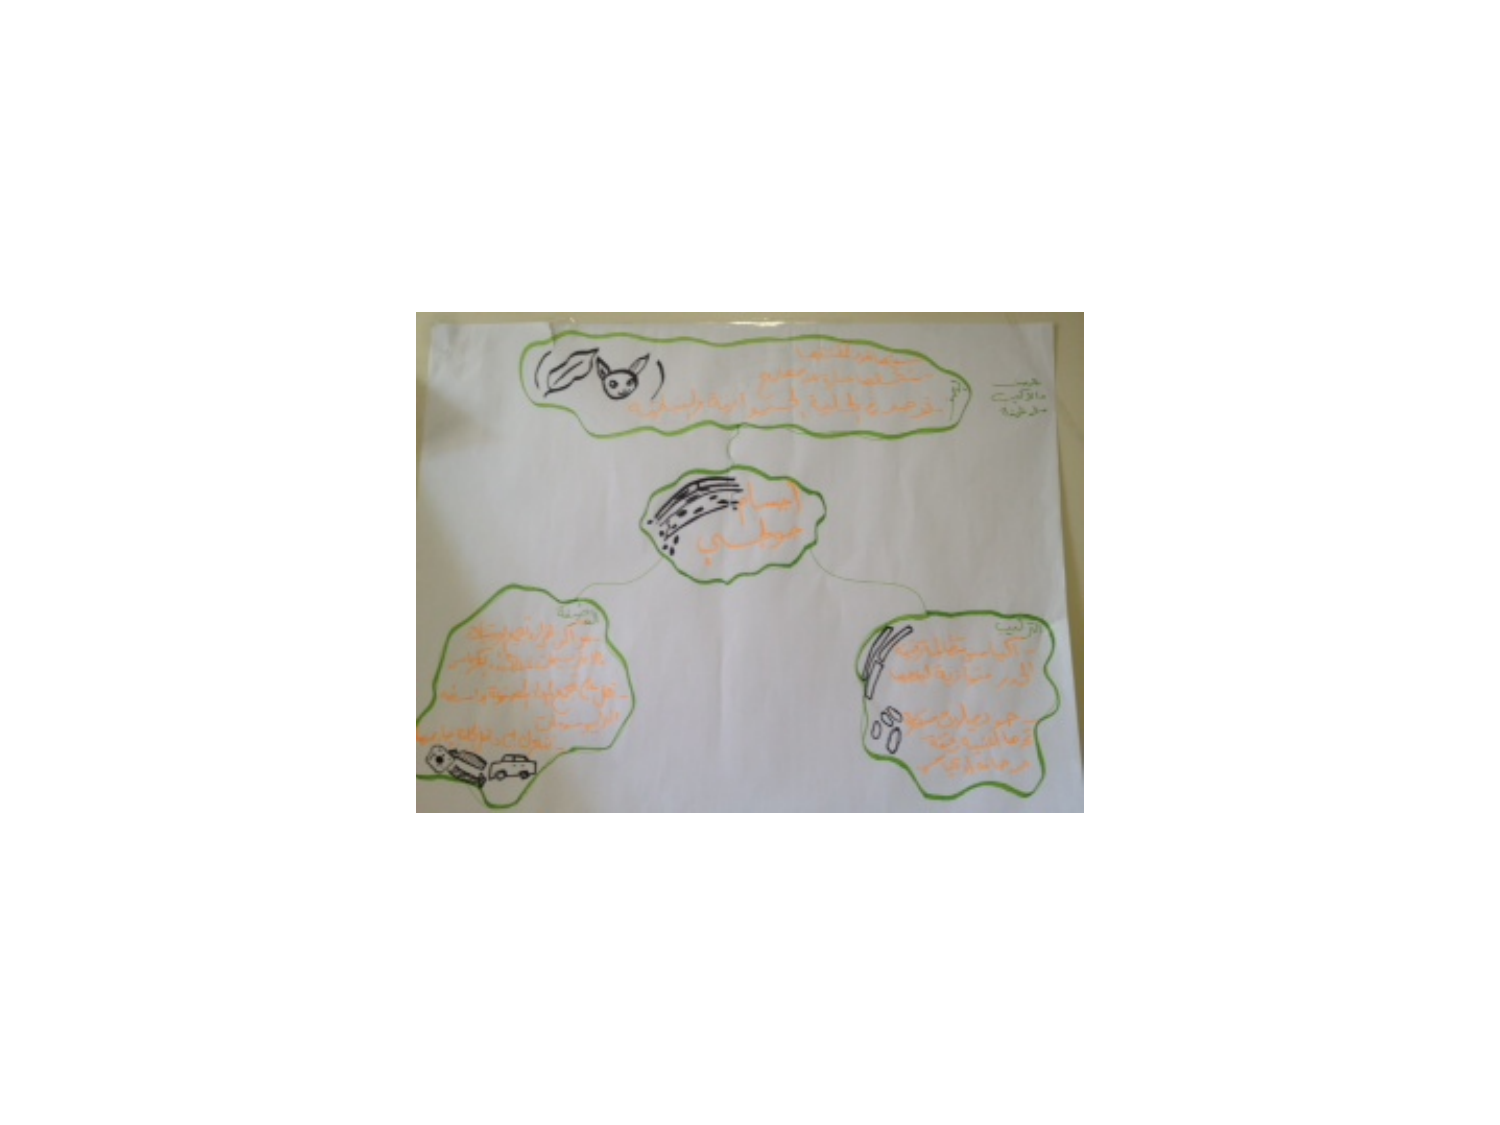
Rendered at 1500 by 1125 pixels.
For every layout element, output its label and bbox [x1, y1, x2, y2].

picture [416, 312, 1084, 813]
